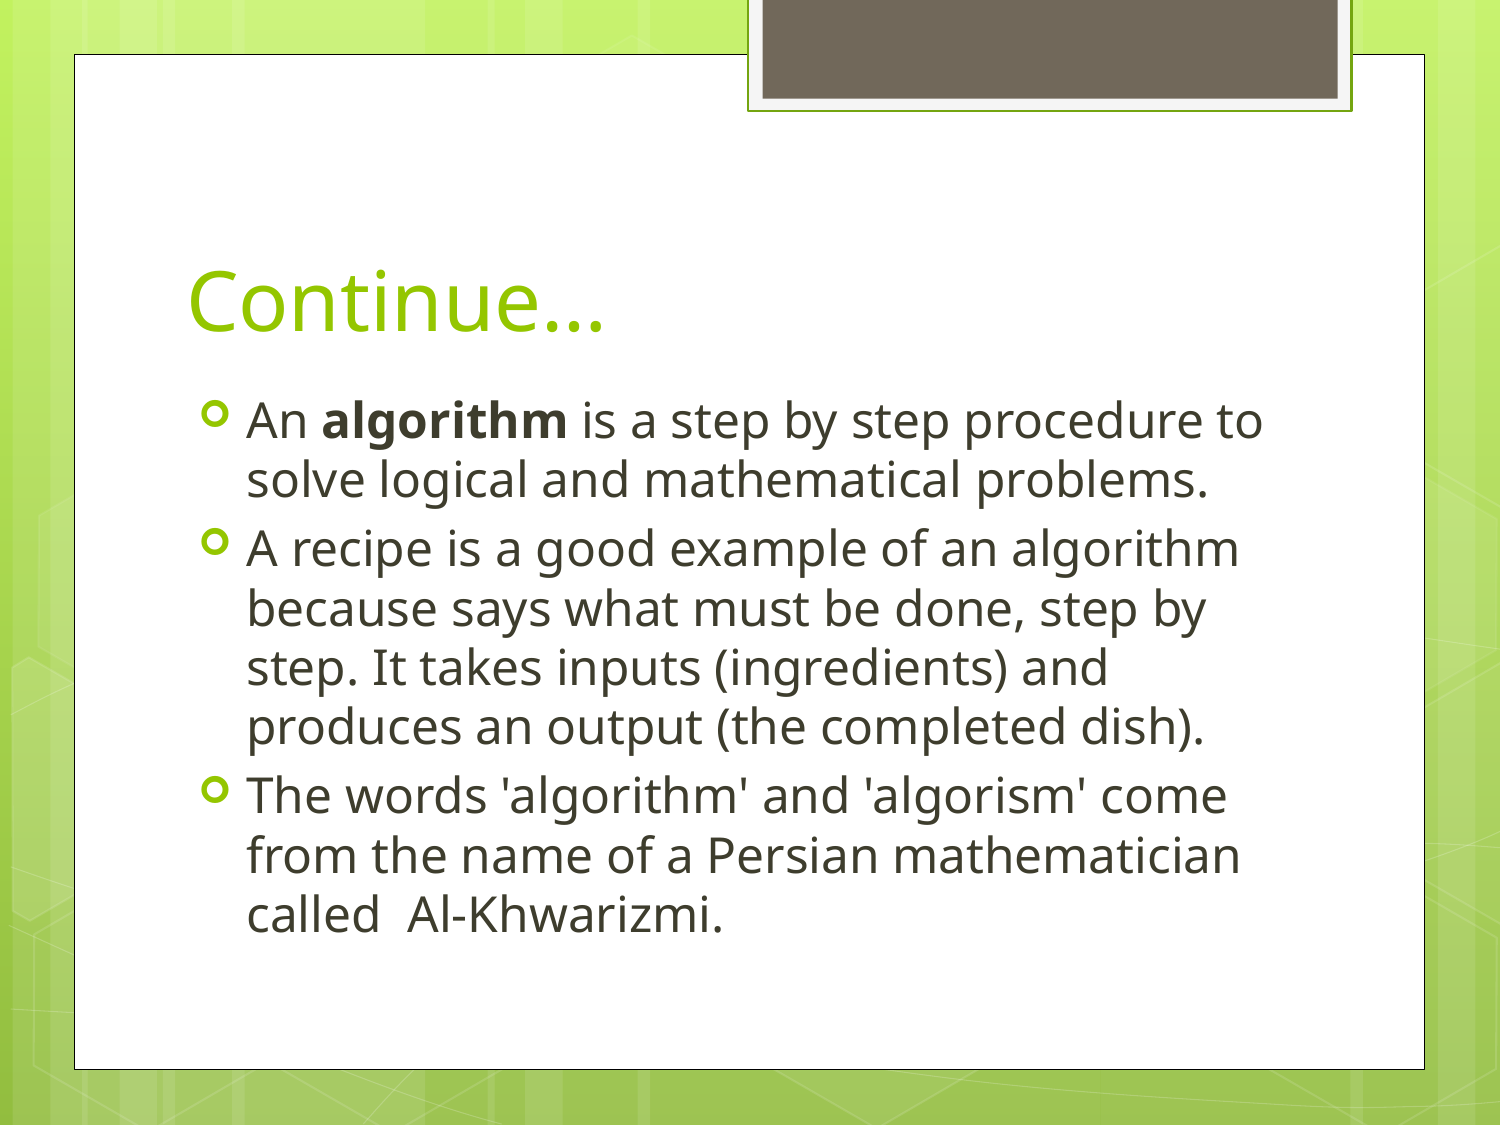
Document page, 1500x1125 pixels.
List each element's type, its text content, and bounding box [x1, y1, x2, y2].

title Continue… [171, 168, 1324, 357]
list An algorithm is a step by step procedure to solve logical and mathematical problems. A recipe is a good example of an algorithm because says what must be done, step by step. It takes inputs (ingredients) and produces an output (the completed dish). The words 'algorithm' and 'algorism' come from the name of a Persian mathematician called Al-Khwarizmi. [171, 381, 1283, 957]
